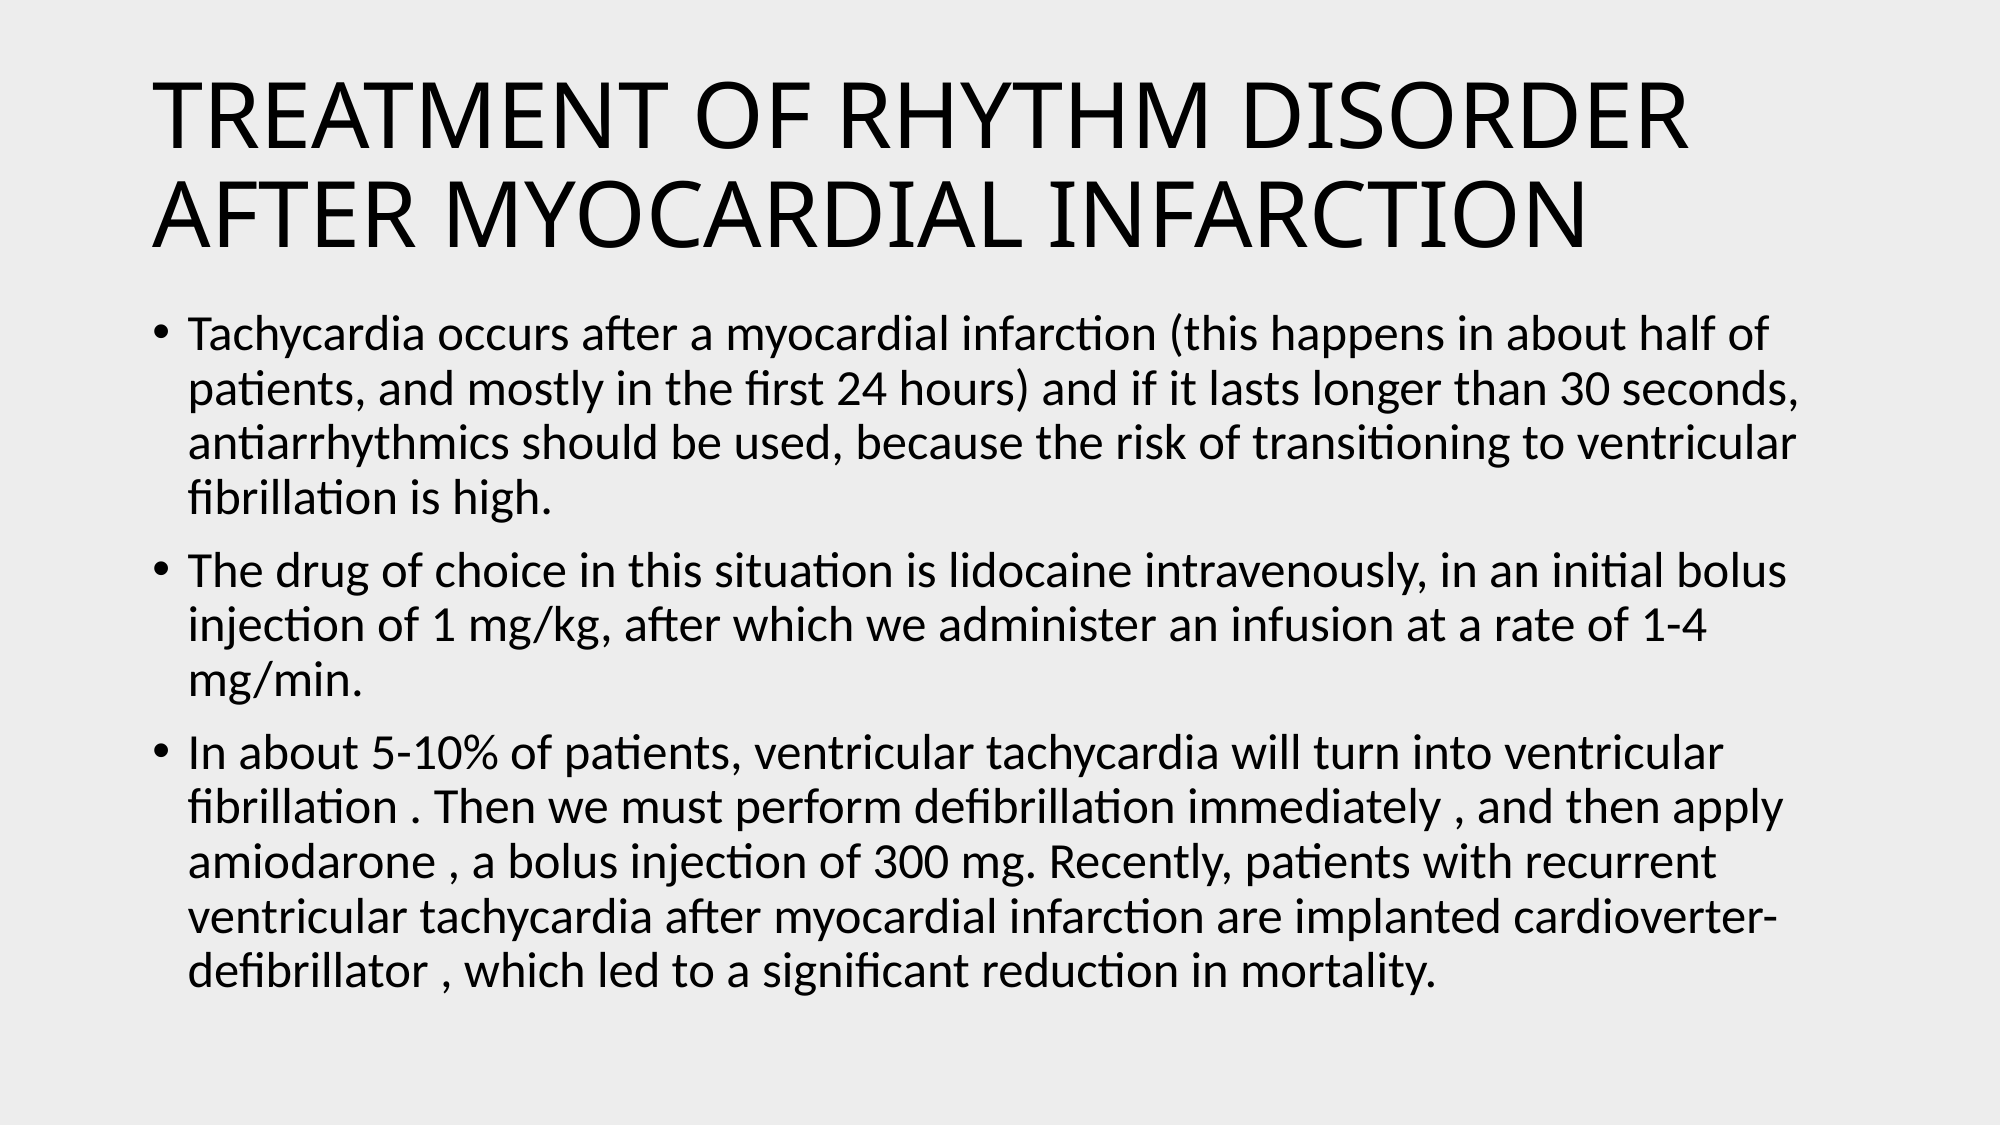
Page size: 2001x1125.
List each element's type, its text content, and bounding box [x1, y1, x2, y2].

list Tachycardia occurs after a myocardial infarction (this happens in about half of patients, and mostly in the first 24 hours) and if it lasts longer than 30 seconds, antiarrhythmics should be used, because the risk of transitioning to ventricular fibrillation is high. The drug of choice in this situation is lidocaine intravenously, in an initial bolus injection of 1 mg/kg, after which we administer an infusion at a rate of 1-4 mg/min. In about 5-10% of patients, ventricular tachycardia will turn into ventricular fibrillation . Then we must perform defibrillation immediately , and then apply amiodarone , a bolus injection of 300 mg. Recently, patients with recurrent ventricular tachycardia after myocardial infarction are implanted cardioverter-defibrillator , which led to a significant reduction in mortality. [137, 299, 1863, 1014]
title TREATMENT OF RHYTHM DISORDER AFTER MYOCARDIAL INFARCTION [137, 59, 1863, 278]
